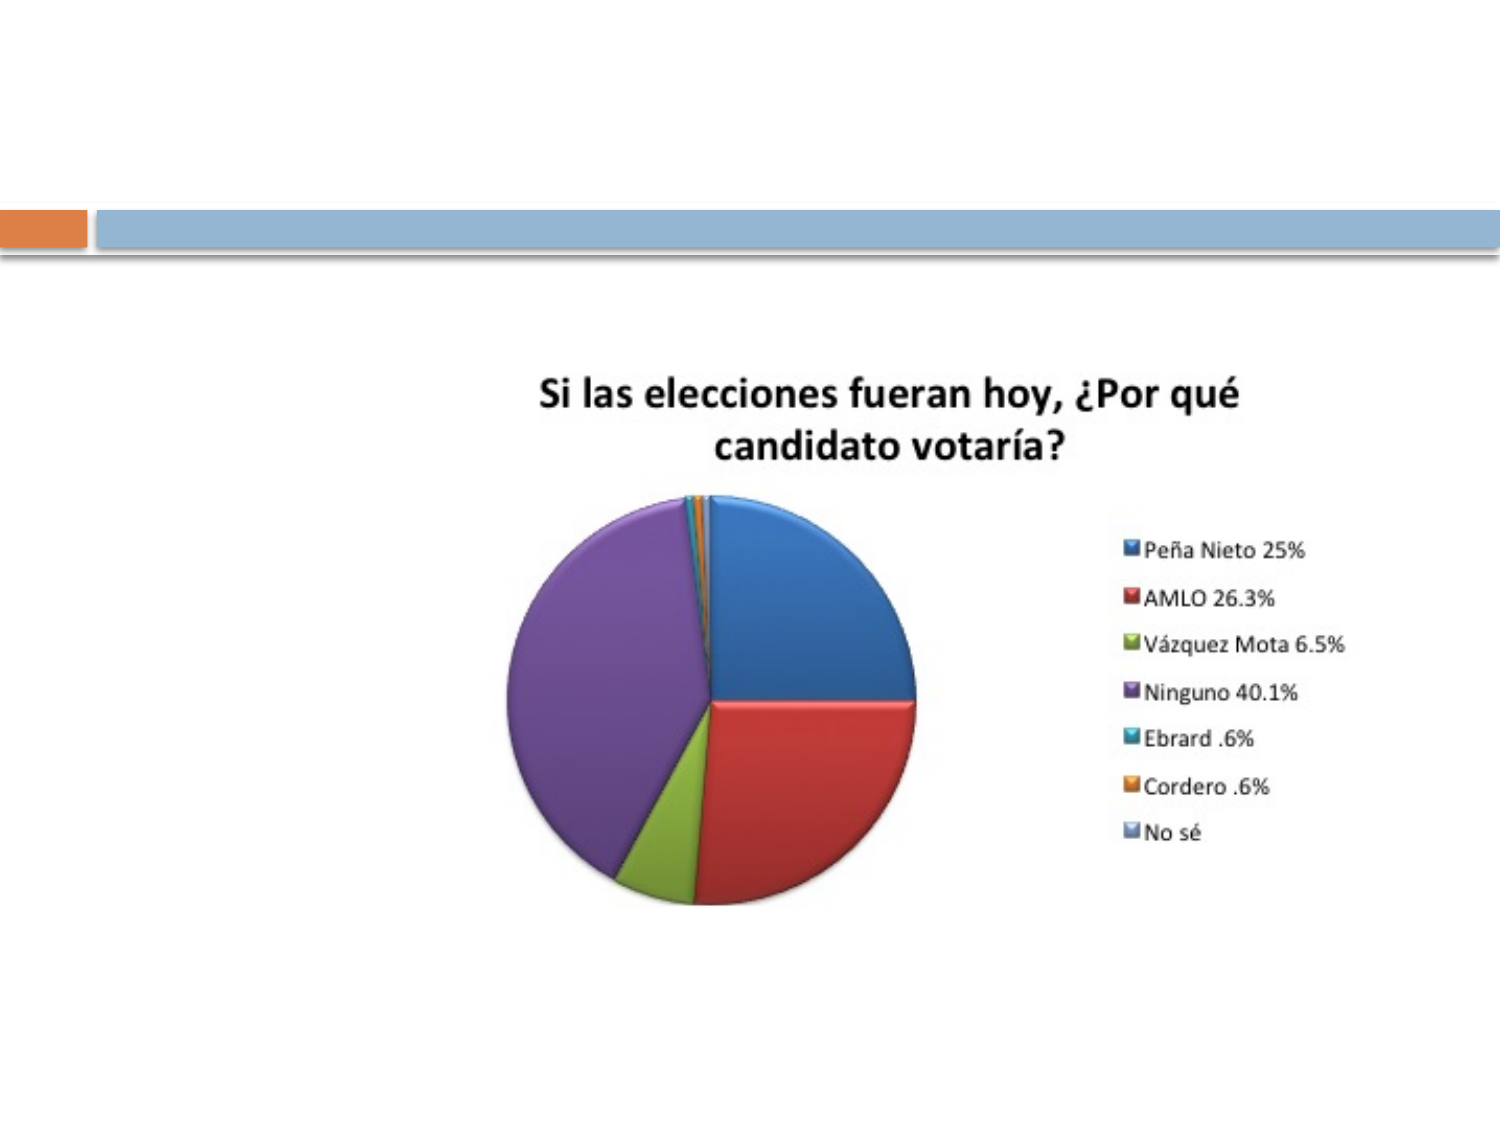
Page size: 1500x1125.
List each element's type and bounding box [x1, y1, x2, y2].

list [407, 290, 1375, 959]
